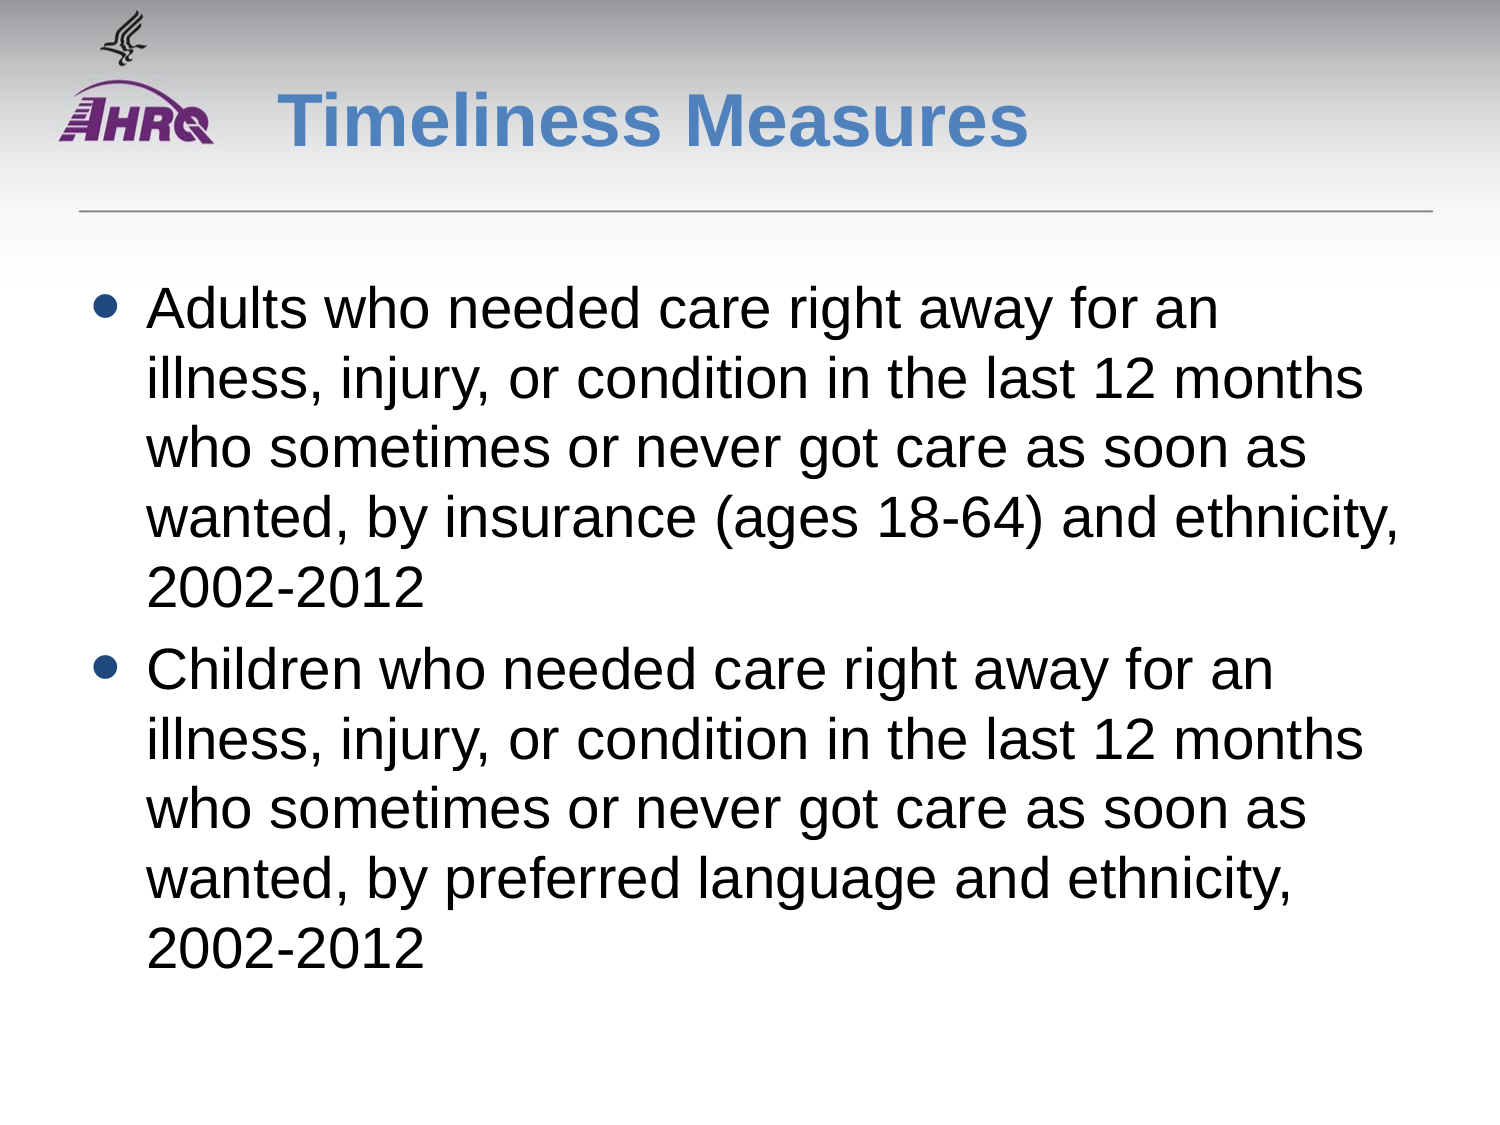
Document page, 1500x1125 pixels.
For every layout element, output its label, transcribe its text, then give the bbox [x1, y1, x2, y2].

title Timeliness Measures [262, 45, 1425, 188]
picture [0, 0, 1500, 1125]
list Adults who needed care right away for an illness, injury, or condition in the last 12 months who sometimes or never got care as soon as wanted, by insurance (ages 18-64) and ethnicity, 2002-2012 Children who needed care right away for an illness, injury, or condition in the last 12 months who sometimes or never got care as soon as wanted, by preferred language and ethnicity, 2002-2012 [75, 262, 1425, 1005]
